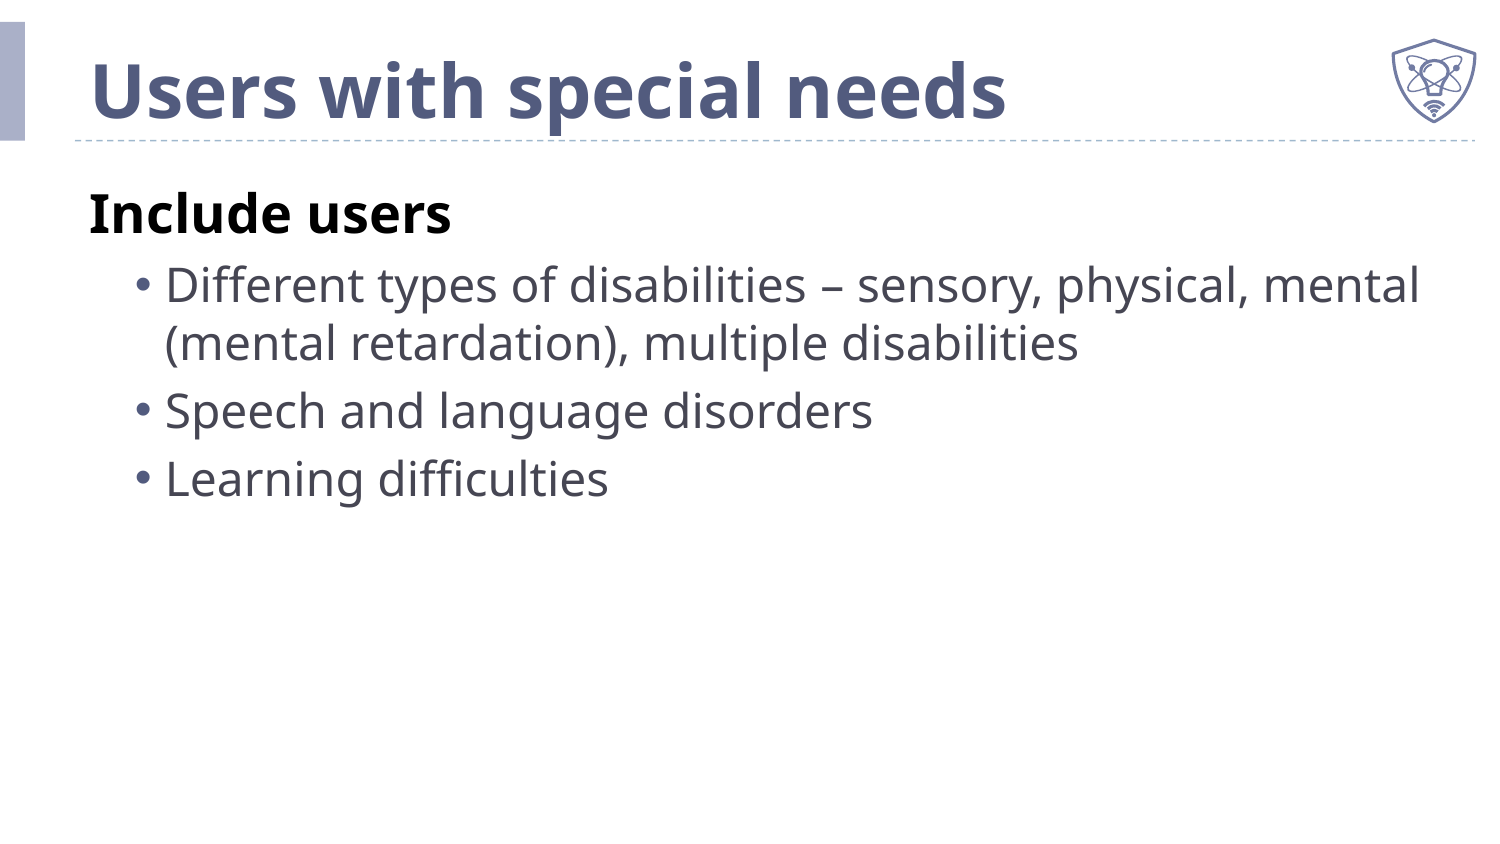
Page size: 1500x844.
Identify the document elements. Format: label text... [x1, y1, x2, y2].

title Users with special needs [75, 18, 1475, 141]
list Include users Different types of disabilities – sensory, physical, mental (mental retardation), multiple disabilities Speech and language disorders Learning difficulties [75, 171, 1475, 835]
